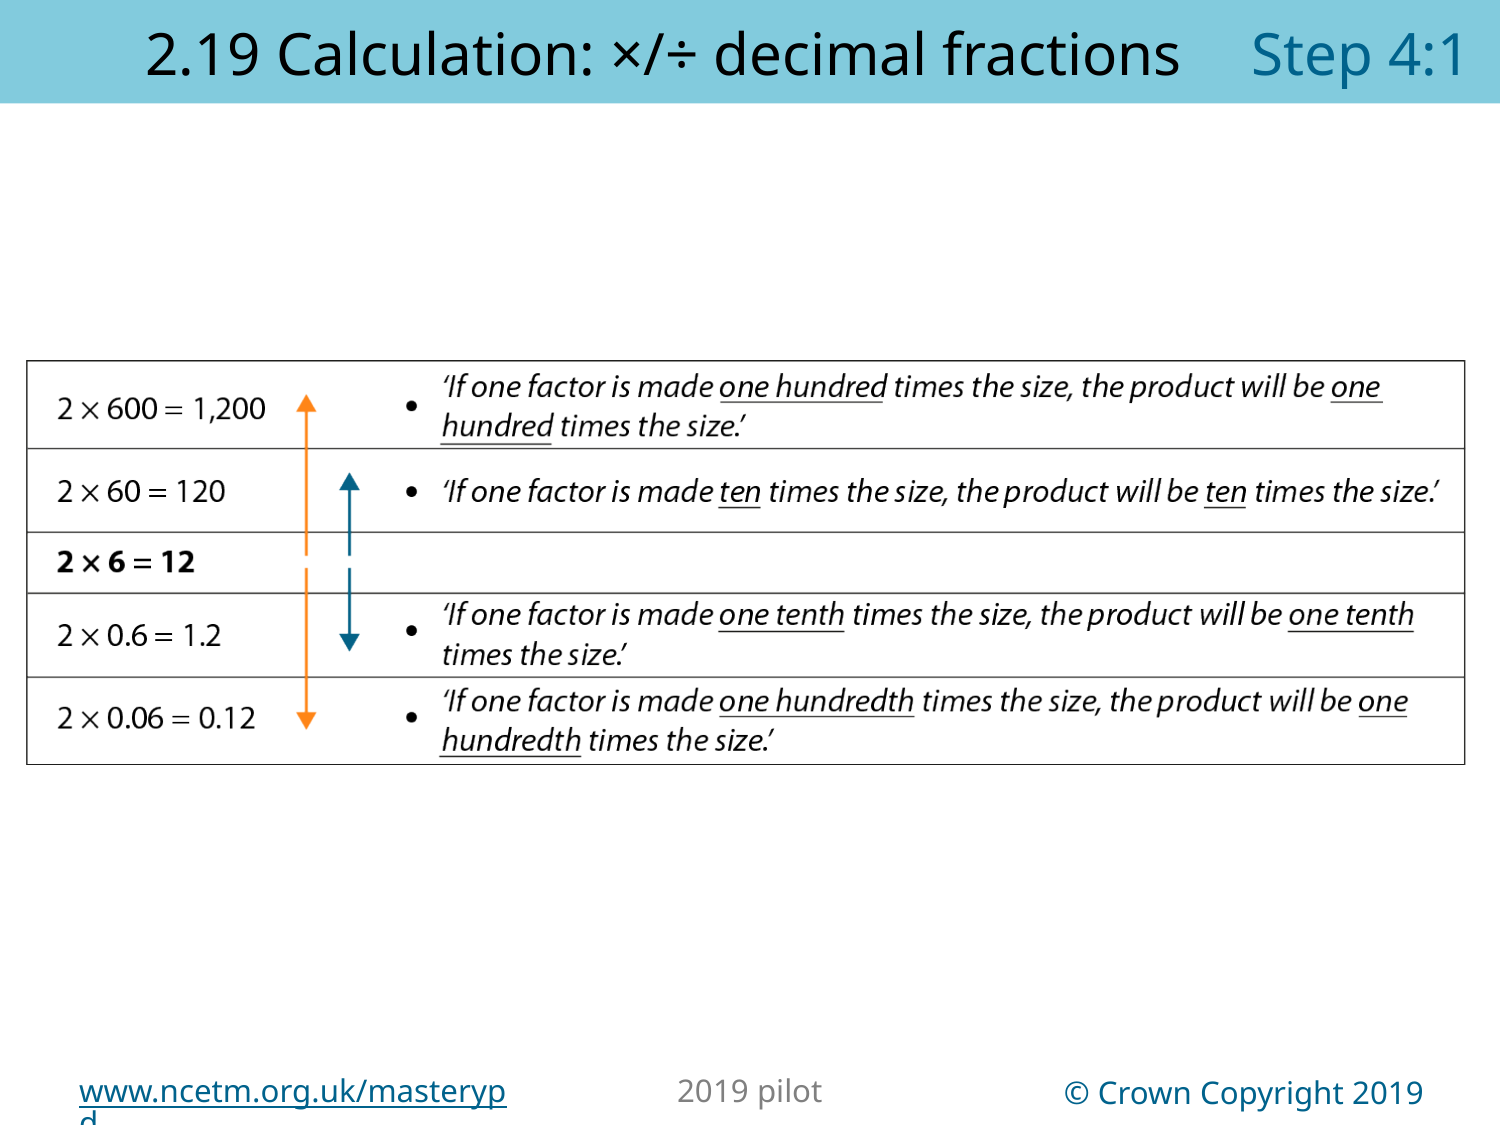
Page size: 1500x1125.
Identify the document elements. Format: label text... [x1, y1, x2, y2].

picture [17, 359, 1483, 766]
list 2.19 Calculation: ×/÷ decimal fractions Step 4:1 [0, 0, 1500, 104]
